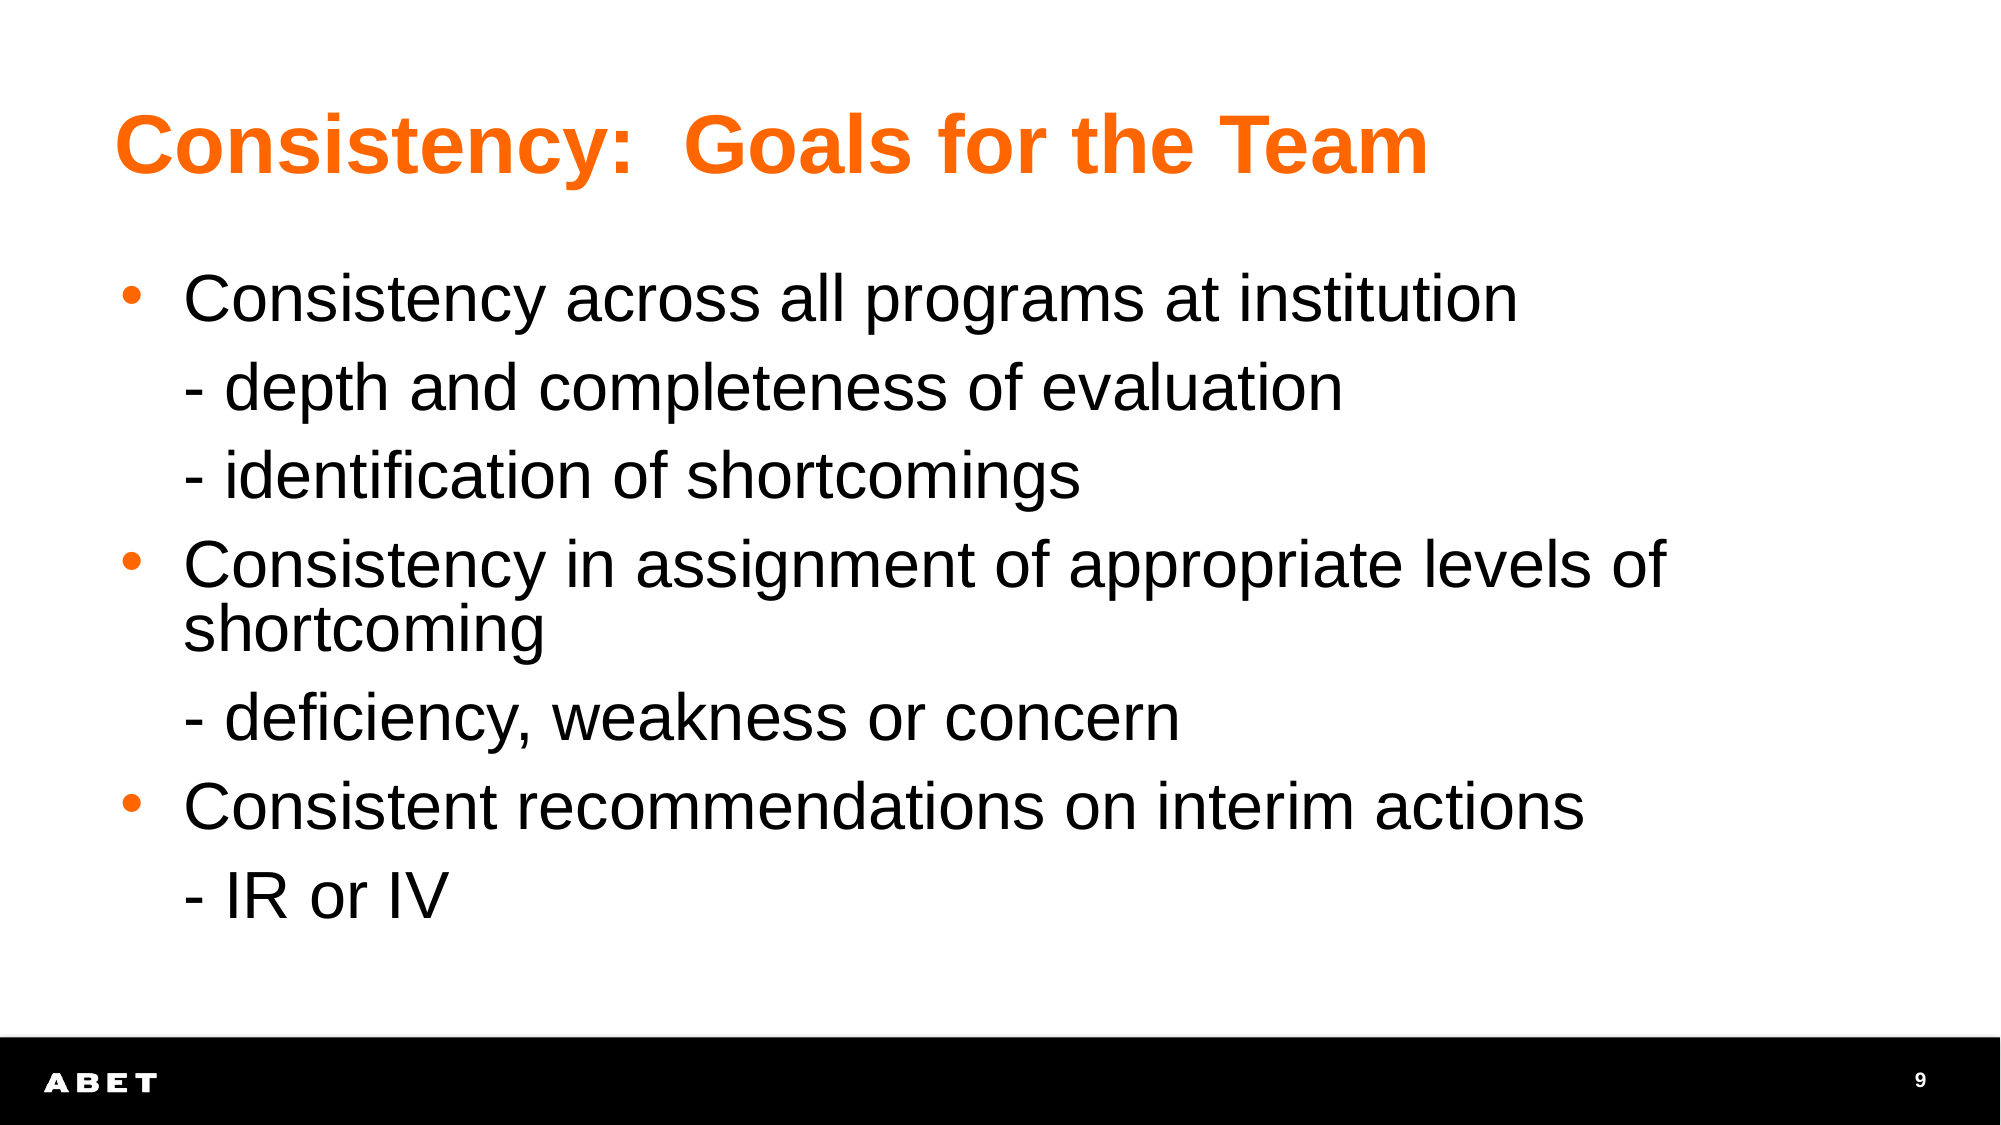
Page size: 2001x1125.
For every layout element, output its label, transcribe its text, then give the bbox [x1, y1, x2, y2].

picture [16, 1052, 184, 1113]
list Consistency across all programs at institution - depth and completeness of evaluation - identification of shortcomings Consistency in assignment of appropriate levels of shortcoming - deficiency, weakness or concern Consistent recommendations on interim actions - IR or IV [99, 262, 1900, 975]
title Consistency: Goals for the Team [99, 82, 1900, 213]
